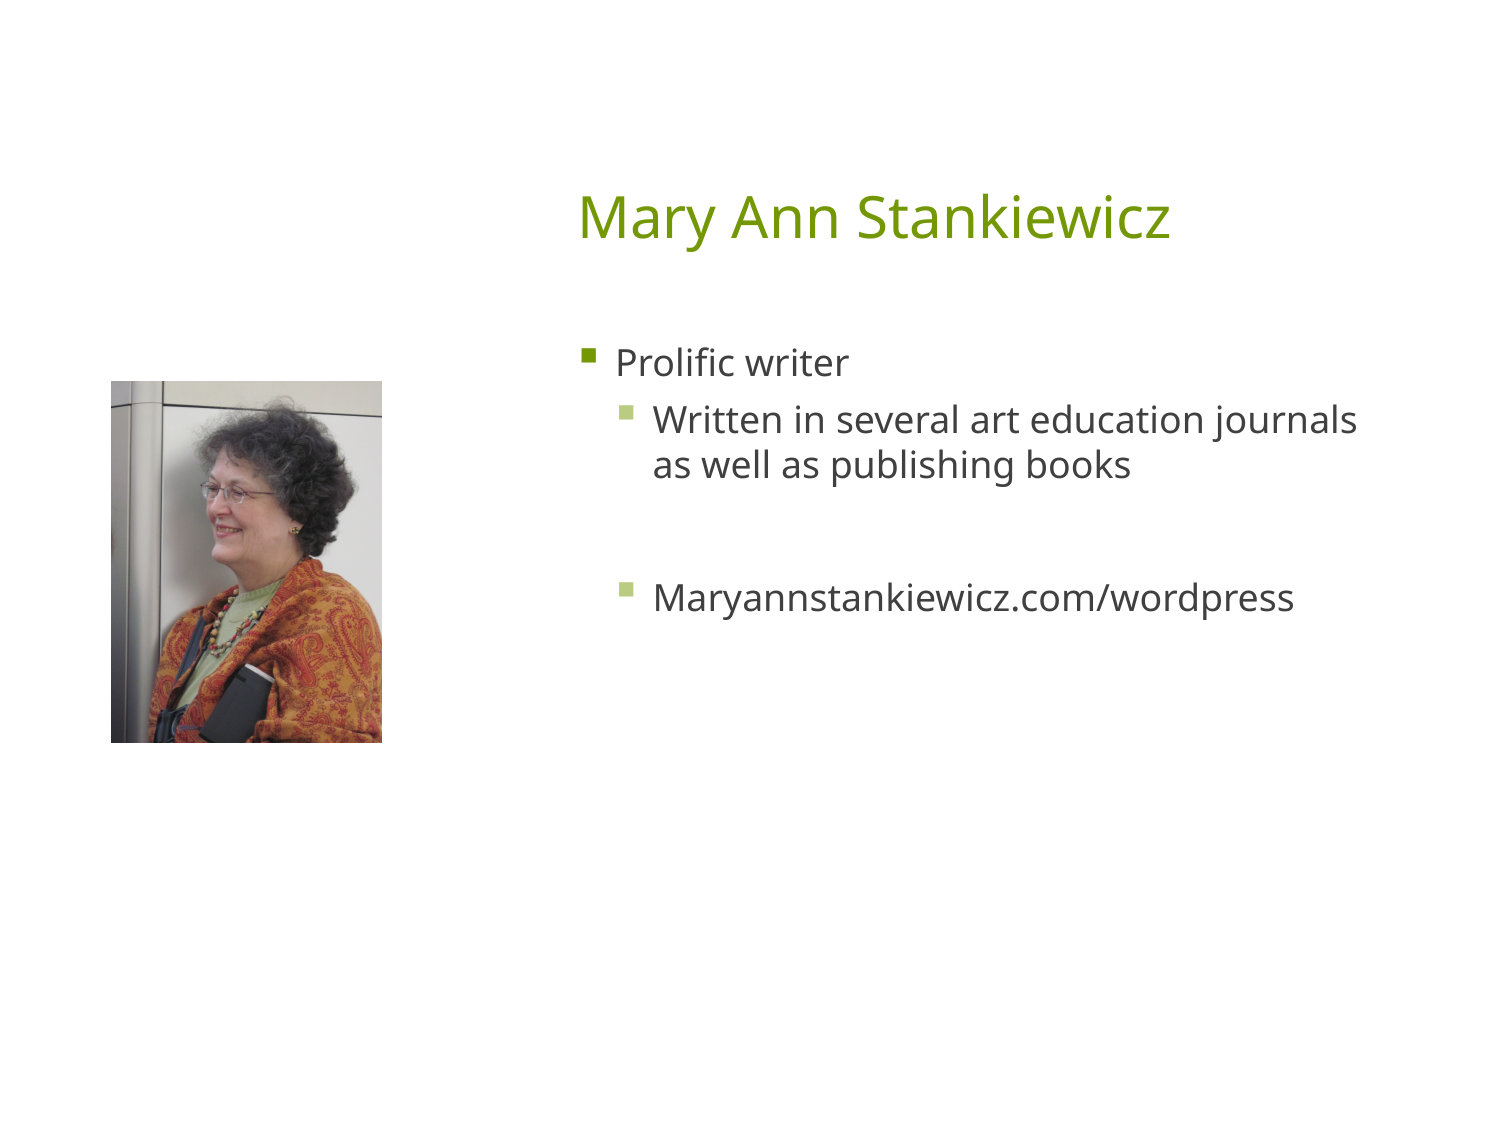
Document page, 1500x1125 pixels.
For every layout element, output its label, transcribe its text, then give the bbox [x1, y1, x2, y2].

list Prolific writer Written in several art education journals as well as publishing books Maryannstankiewicz.com/wordpress [562, 331, 1374, 1005]
picture [110, 381, 383, 744]
title Mary Ann Stankiewicz [562, 112, 1375, 258]
